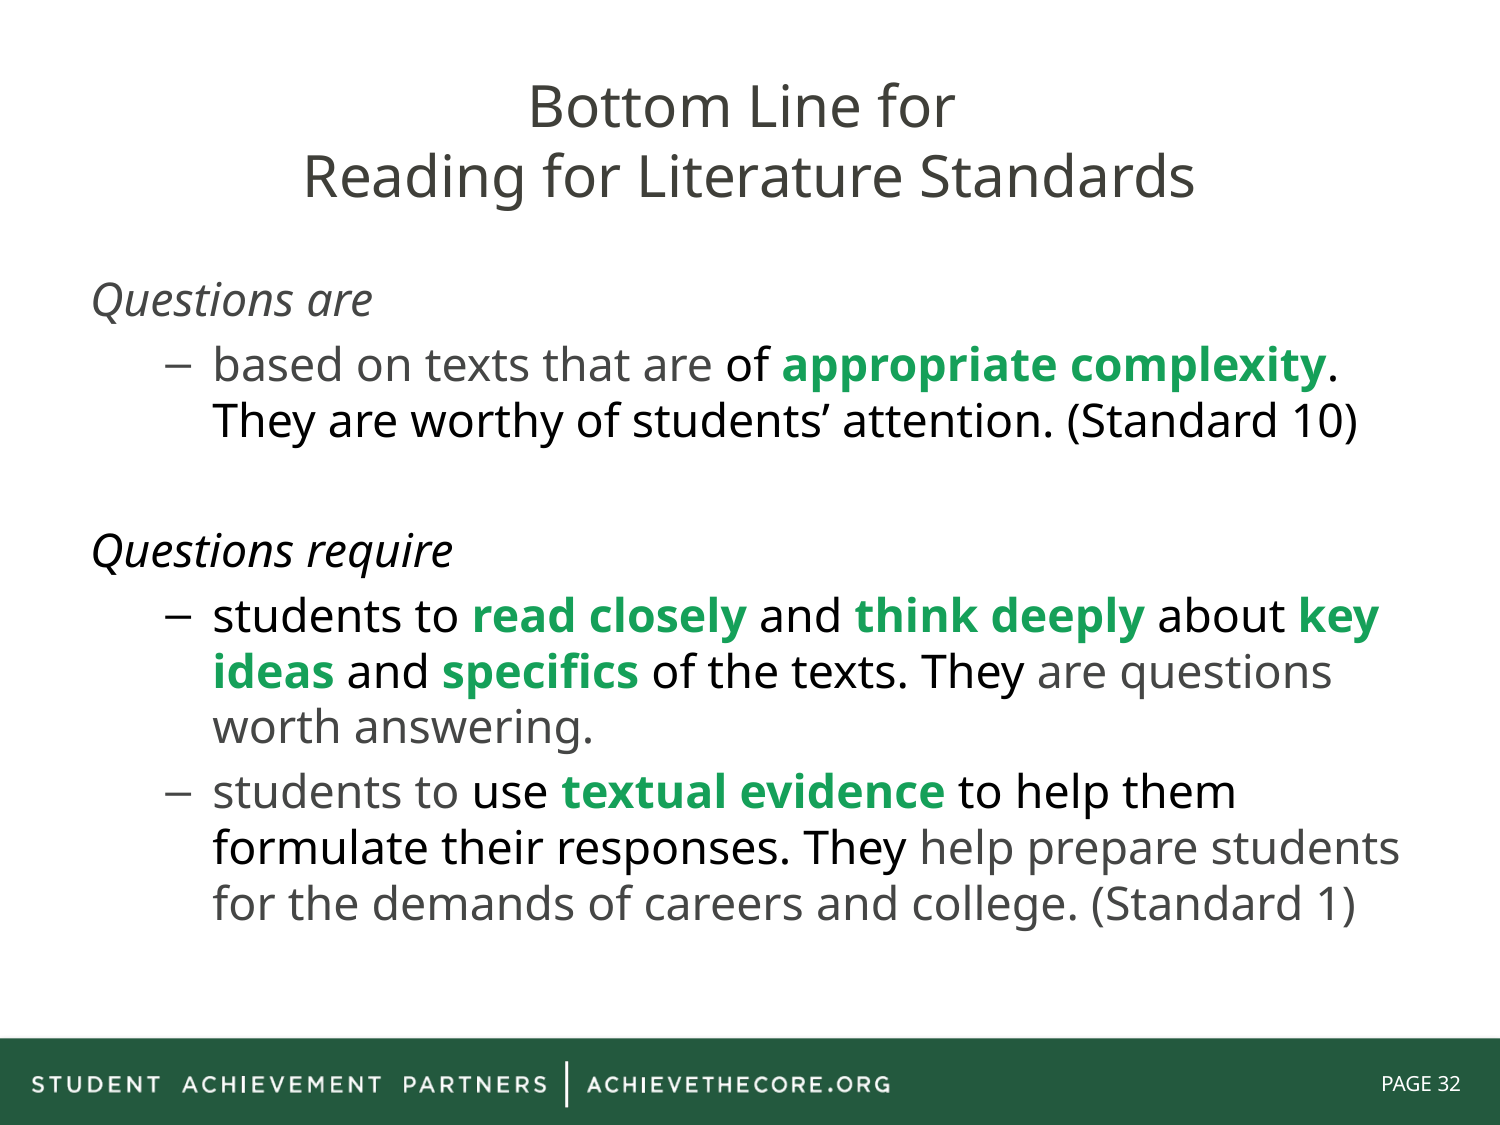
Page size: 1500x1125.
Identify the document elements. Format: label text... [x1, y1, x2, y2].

title Bottom Line for Reading for Literature Standards [75, 45, 1425, 233]
list Questions are based on texts that are of appropriate complexity. They are worthy of students’ attention. (Standard 10) Questions require students to read closely and think deeply about key ideas and specifics of the texts. They are questions worth answering. students to use textual evidence to help them formulate their responses. They help prepare students for the demands of careers and college. (Standard 1) [75, 262, 1425, 1005]
